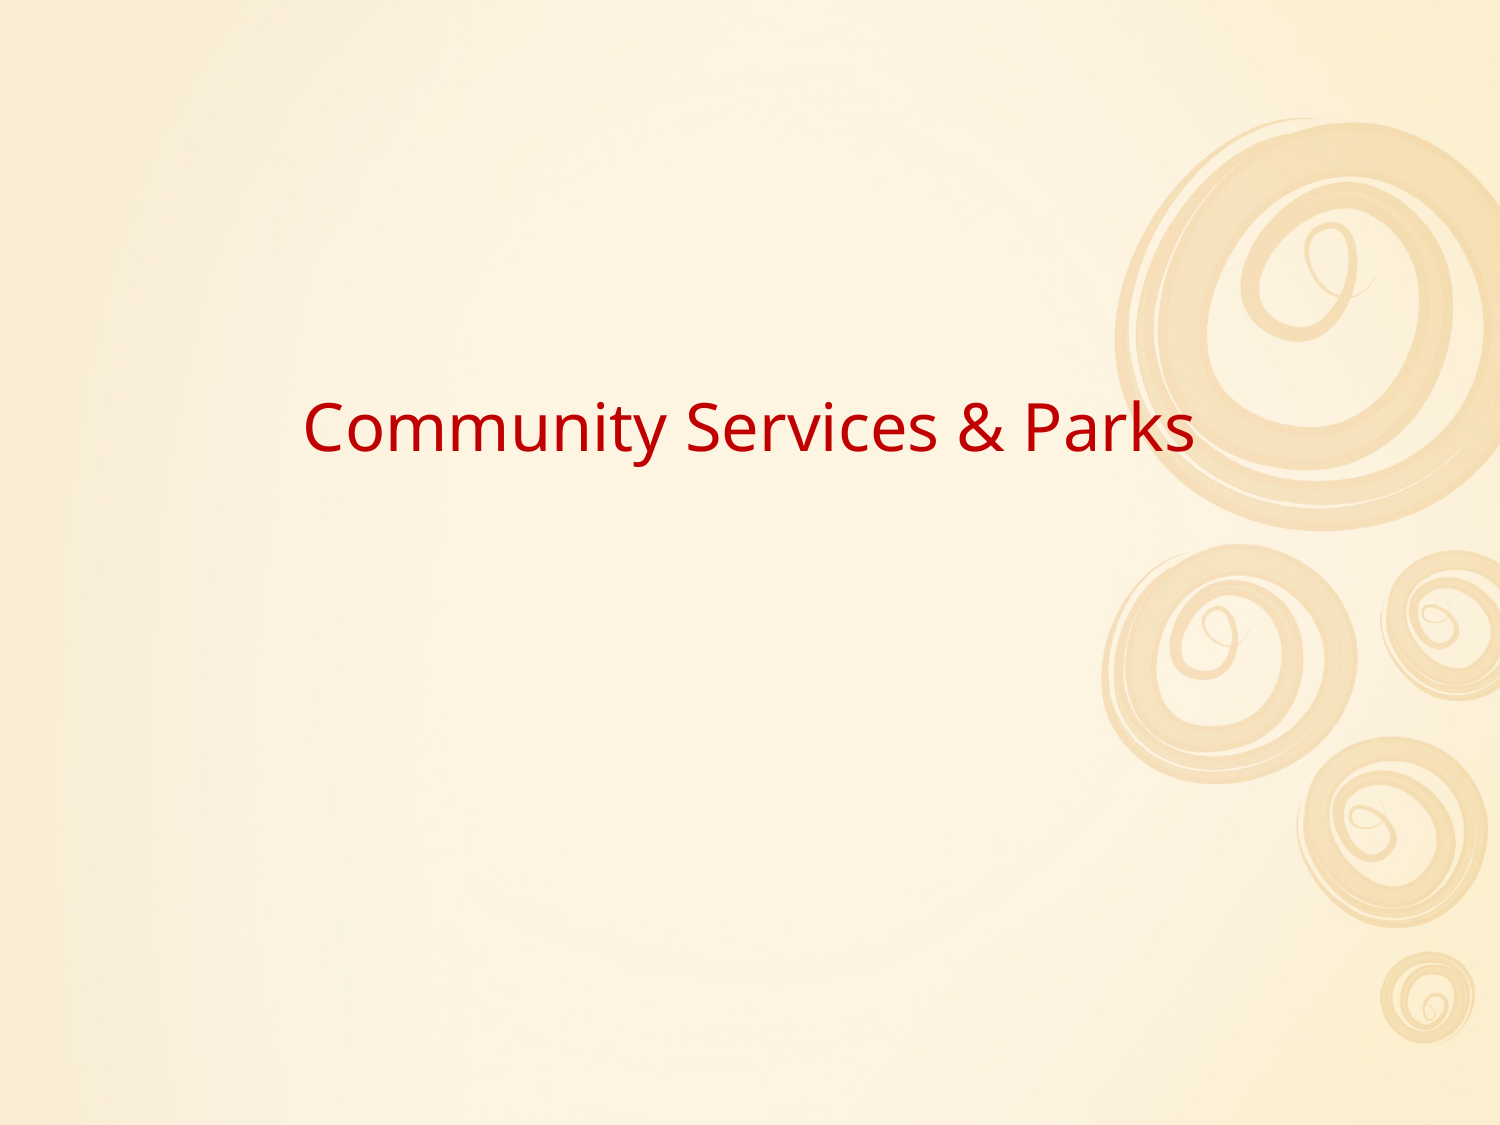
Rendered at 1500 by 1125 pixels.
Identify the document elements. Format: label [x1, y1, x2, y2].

title [75, 324, 1425, 525]
picture [0, 0, 1500, 1125]
